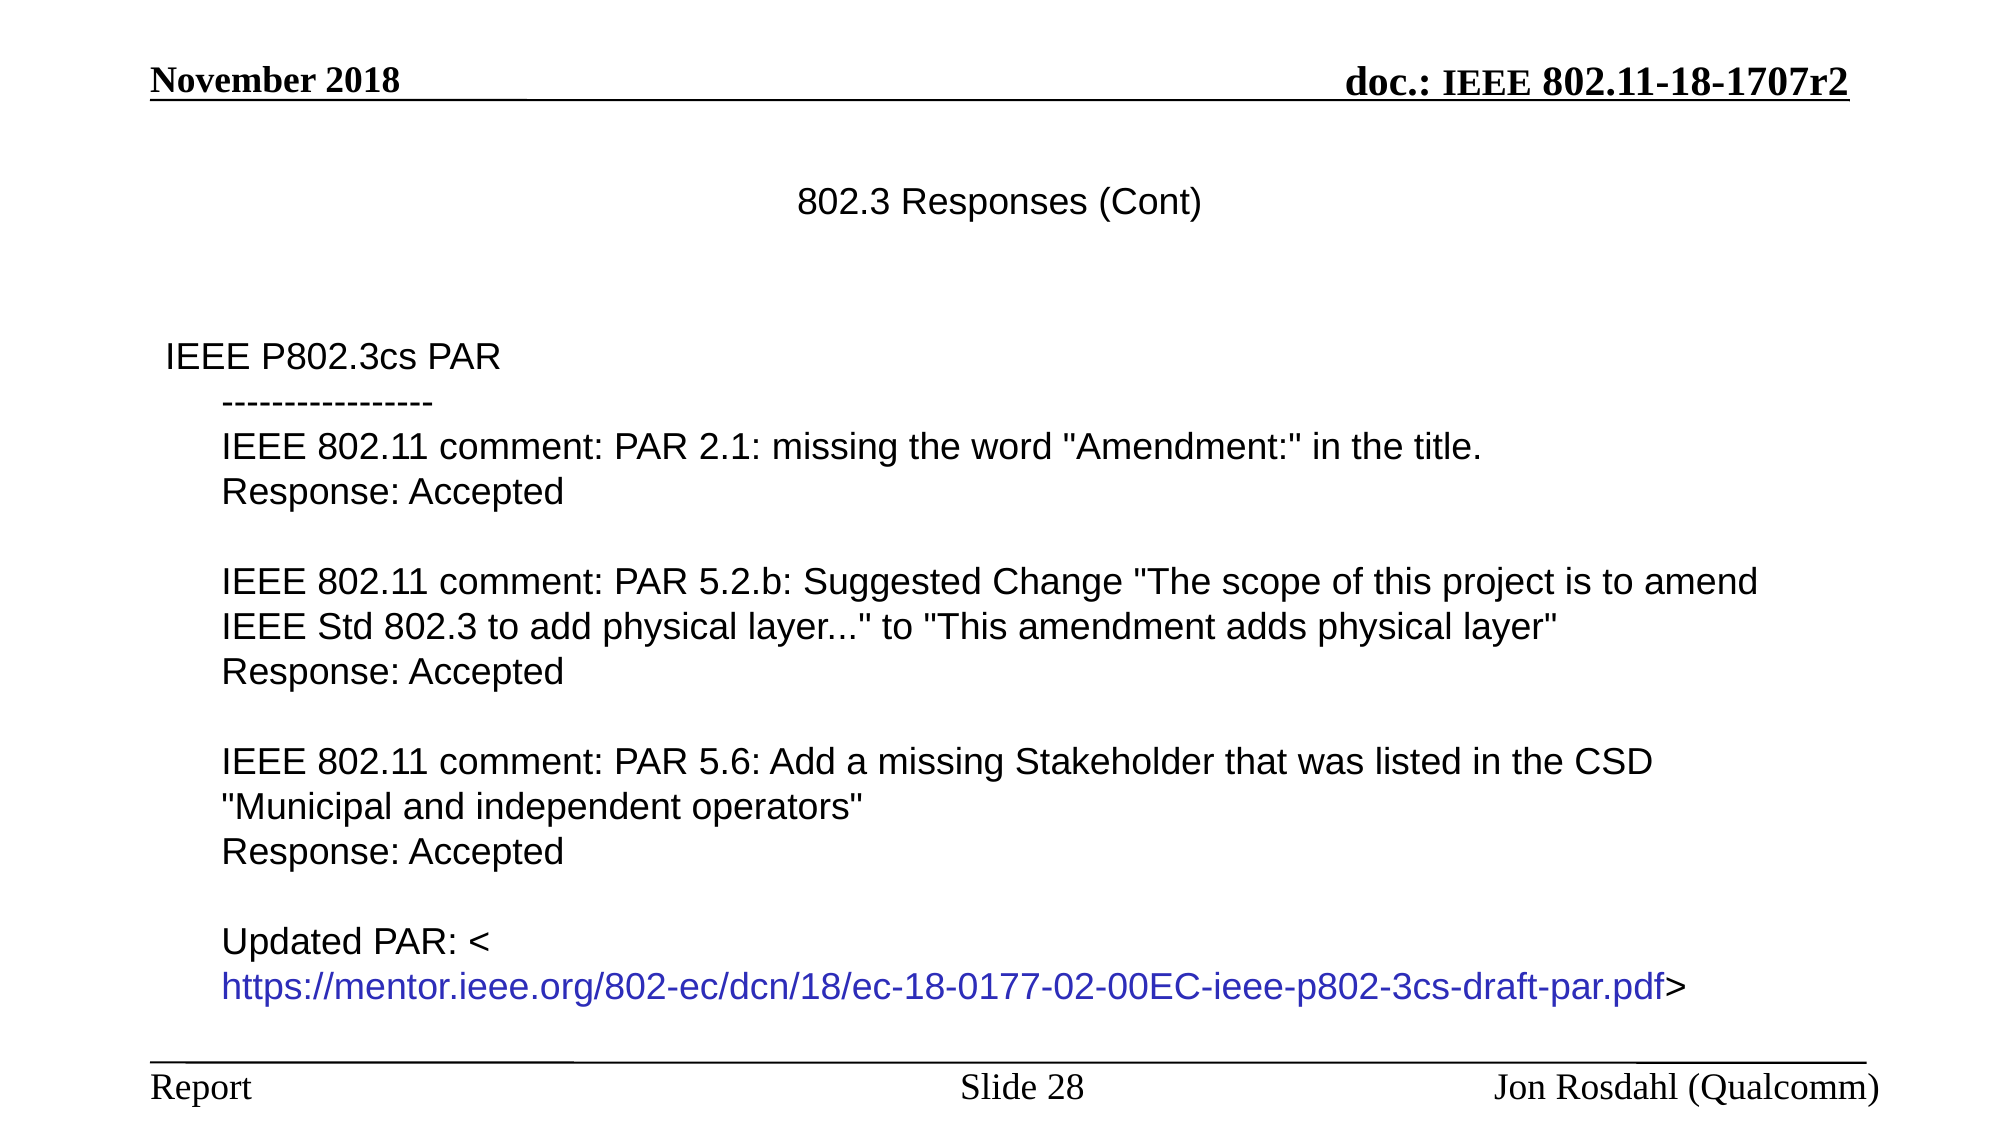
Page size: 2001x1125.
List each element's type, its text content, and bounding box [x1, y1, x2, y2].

footer Jon Rosdahl (Qualcomm) [1436, 1061, 1881, 1108]
slide_number Slide 28 [950, 1061, 1095, 1125]
list IEEE P802.3cs PAR ----------------- IEEE 802.11 comment: PAR 2.1: missing the word "Amendment:" in the title. Response: Accepted IEEE 802.11 comment: PAR 5.2.b: Suggested Change "The scope of this project is to amend IEEE Std 802.3 to add physical layer..." to "This amendment adds physical layer" Response: Accepted IEEE 802.11 comment: PAR 5.6: Add a missing Stakeholder that was listed in the CSD "Municipal and independent operators" Response: Accepted Updated PAR: <https://mentor.ieee.org/802-ec/dcn/18/ec-18-0177-02-00EC-ieee-p802-3cs-draft-par.pdf> [149, 324, 1850, 1000]
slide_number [149, 49, 431, 100]
title 802.3 Responses (Cont) [149, 112, 1850, 288]
